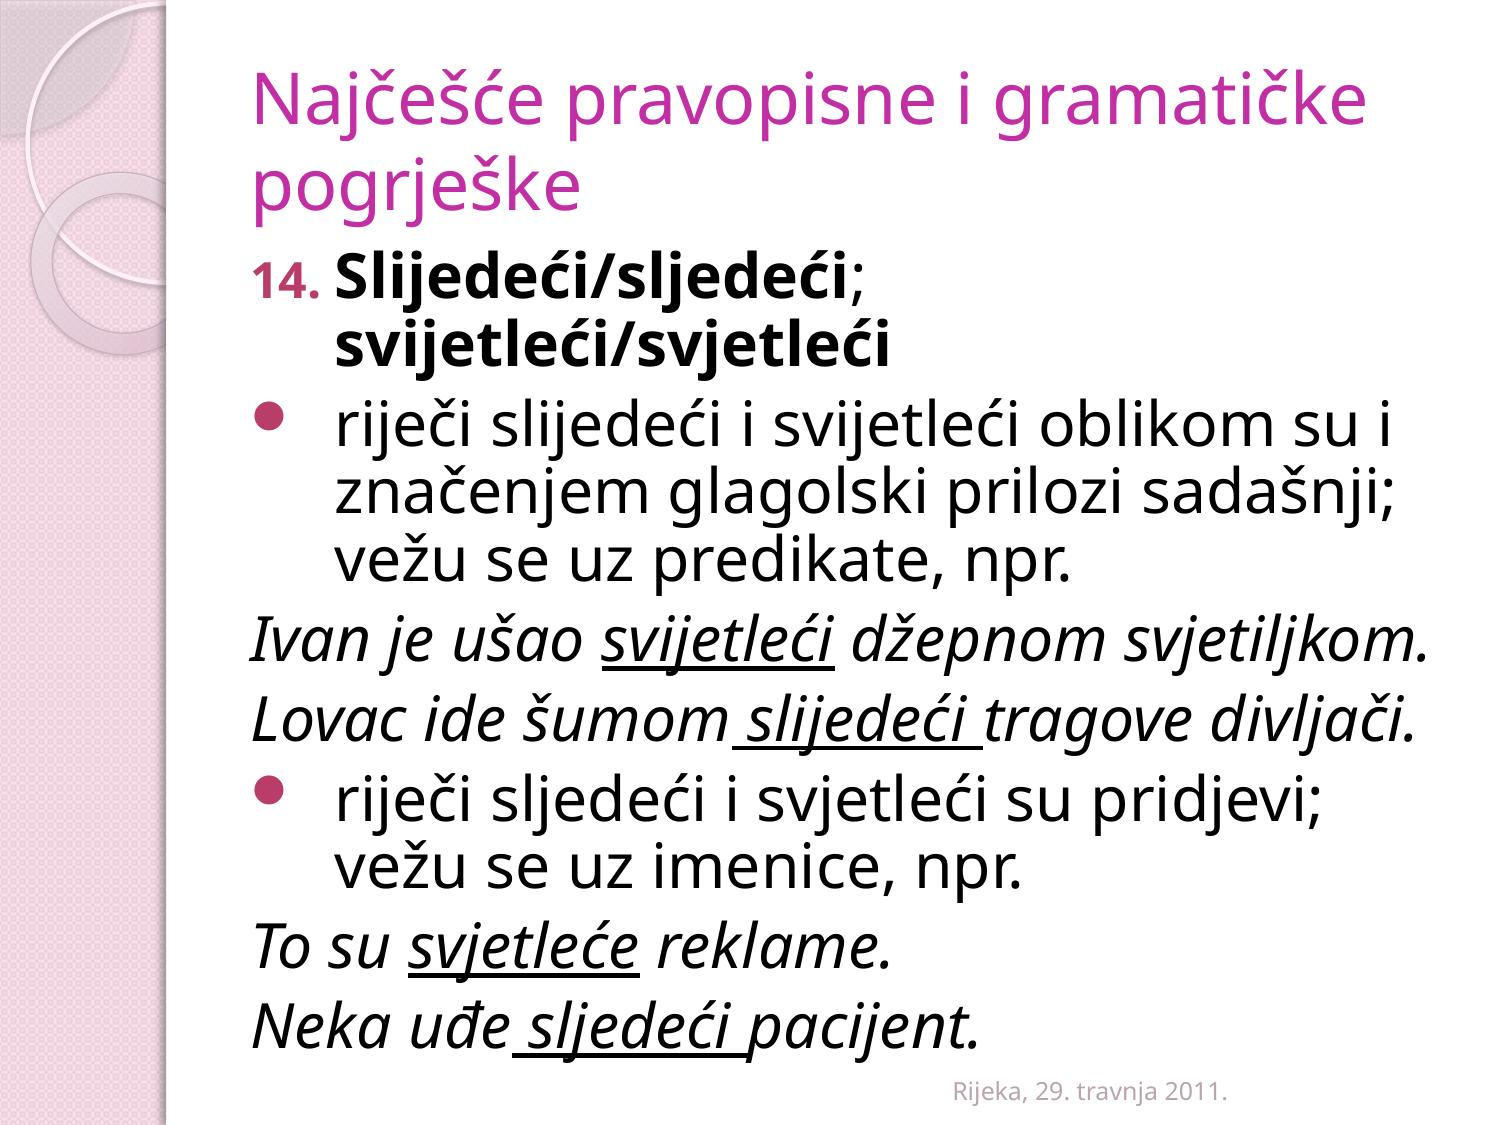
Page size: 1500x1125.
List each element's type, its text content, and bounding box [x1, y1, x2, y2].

list Slijedeći/sljedeći; svijetleći/svjetleći riječi slijedeći i svijetleći oblikom su i značenjem glagolski prilozi sadašnji; vežu se uz predikate, npr. Ivan je ušao svijetleći džepnom svjetiljkom. Lovac ide šumom slijedeći tragove divljači. riječi sljedeći i svjetleći su pridjevi; vežu se uz imenice, npr. To su svjetleće reklame. Neka uđe sljedeći pacijent. [235, 237, 1466, 1026]
title Najčešće pravopisne i gramatičke pogrješke [235, 45, 1466, 233]
footer Rijeka, 29. travnja 2011. [937, 1034, 1413, 1113]
